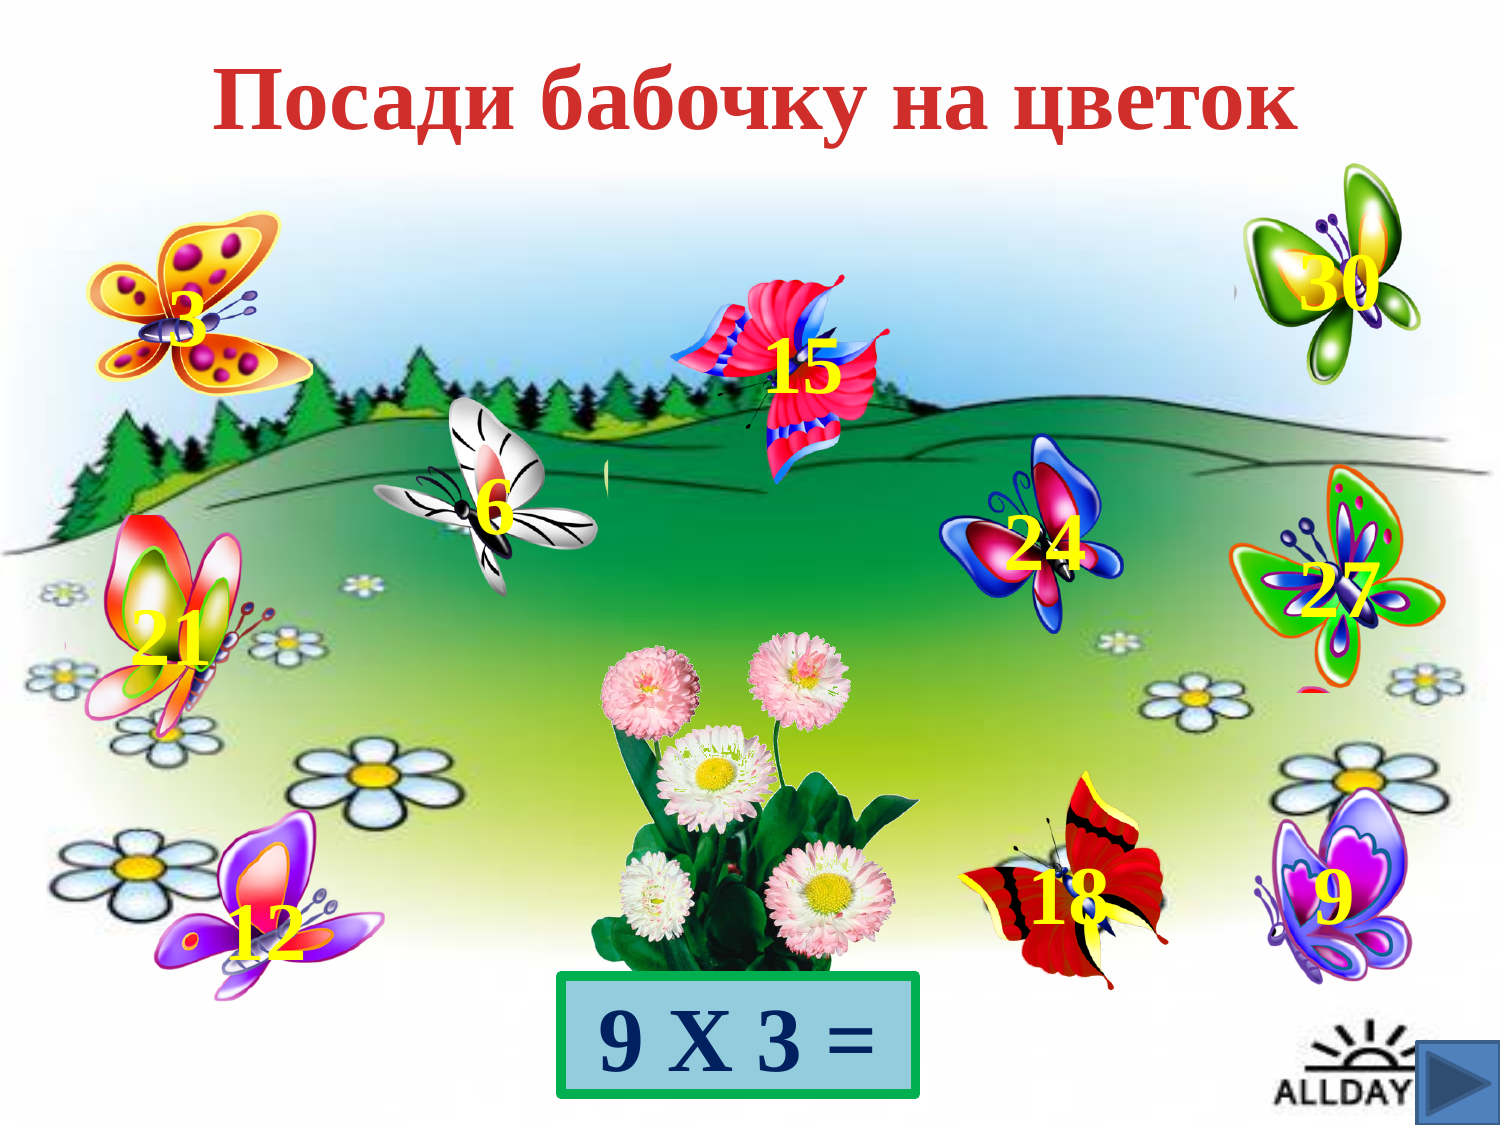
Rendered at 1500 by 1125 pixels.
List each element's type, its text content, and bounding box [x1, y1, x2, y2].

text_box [950, 762, 1188, 1000]
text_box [64, 514, 291, 741]
text_box [1415, 1040, 1500, 1125]
text_box Посади бабочку на цветок [194, 30, 1317, 156]
picture [0, 0, 1500, 1125]
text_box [1233, 160, 1460, 386]
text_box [147, 774, 396, 1013]
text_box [1222, 455, 1460, 693]
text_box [1233, 774, 1448, 1000]
text_box 9 Х 3 = [559, 974, 917, 1096]
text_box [76, 207, 314, 410]
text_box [666, 255, 916, 500]
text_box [938, 420, 1152, 634]
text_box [371, 396, 609, 610]
